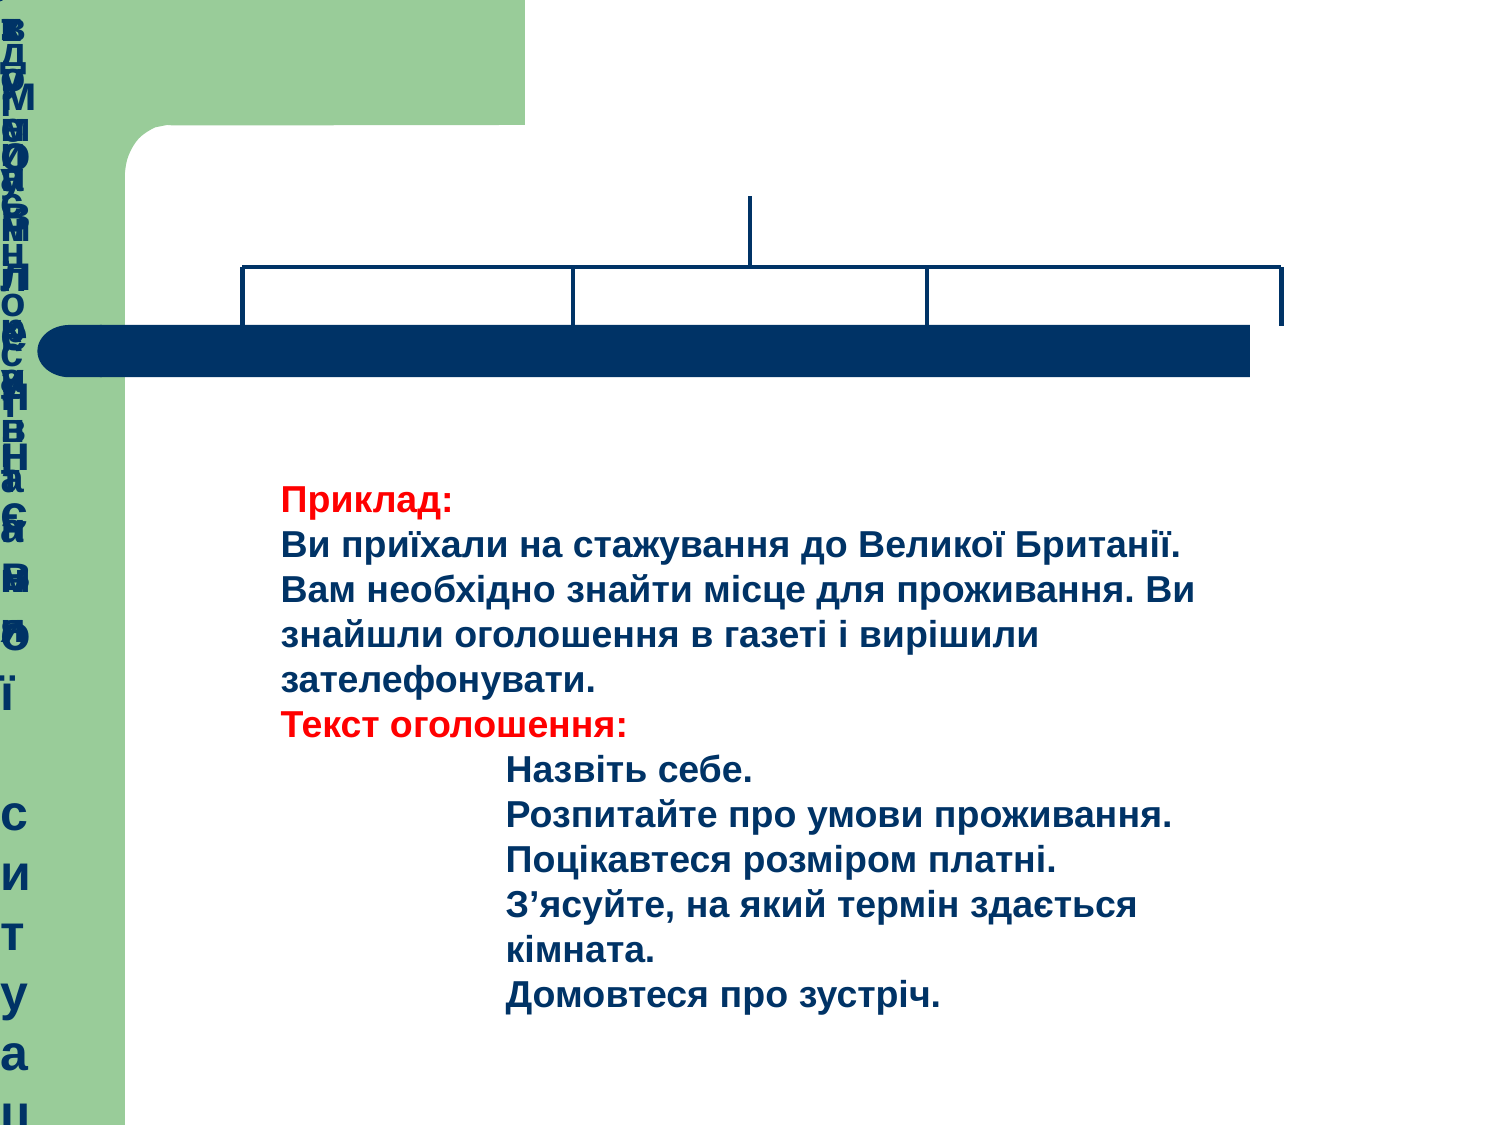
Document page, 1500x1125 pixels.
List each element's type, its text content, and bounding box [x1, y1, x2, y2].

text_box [241, 196, 1282, 327]
text_box Приклад: Ви приїхали на стажування до Великої Британії. Вам необхідно знайти місце для проживання. Ви знайшли оголошення в газеті і вирішили зателефонувати. Текст оголошення: Назвіть себе. Розпитайте про умови проживання. Поцікавтеся розміром платні. З’ясуйте, на який термін здається кімната. Домовтеся про зустріч. [265, 467, 1247, 1024]
